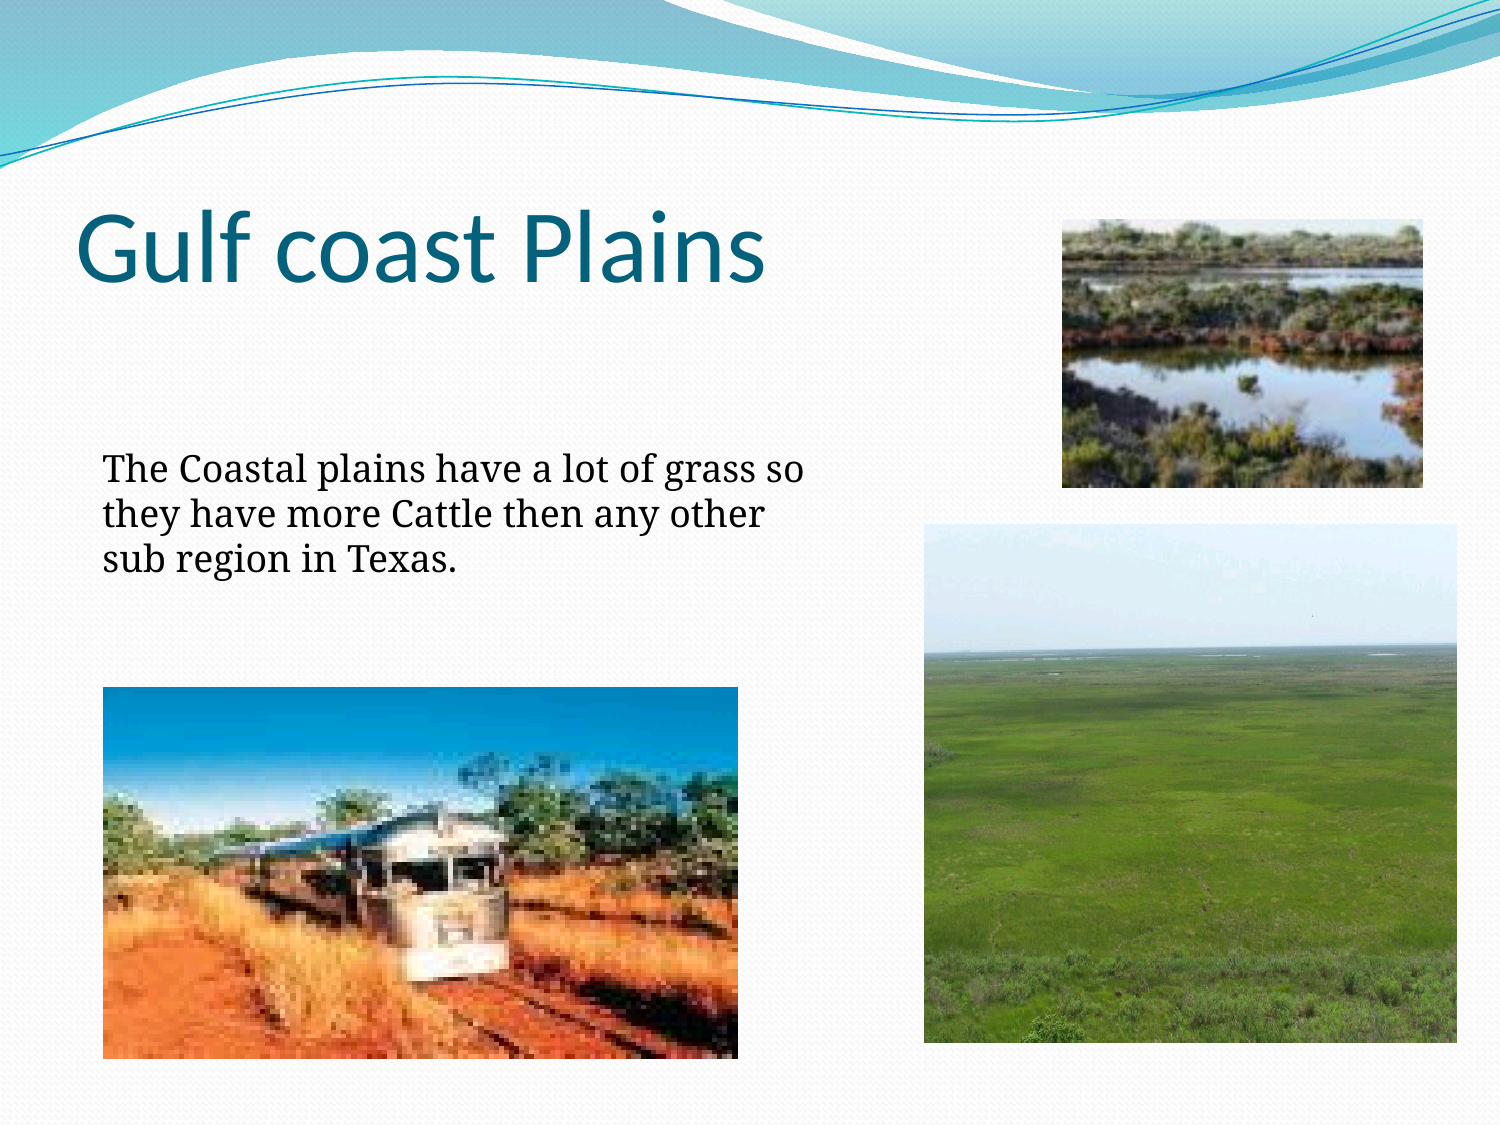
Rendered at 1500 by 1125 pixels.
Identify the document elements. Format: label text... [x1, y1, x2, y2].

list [924, 524, 1457, 1043]
text_box The Coastal plains have a lot of grass so they have more Cattle then any other sub region in Texas. [87, 437, 850, 588]
picture [1062, 218, 1424, 488]
title Gulf coast Plains [75, 115, 1425, 303]
picture [103, 753, 738, 1059]
